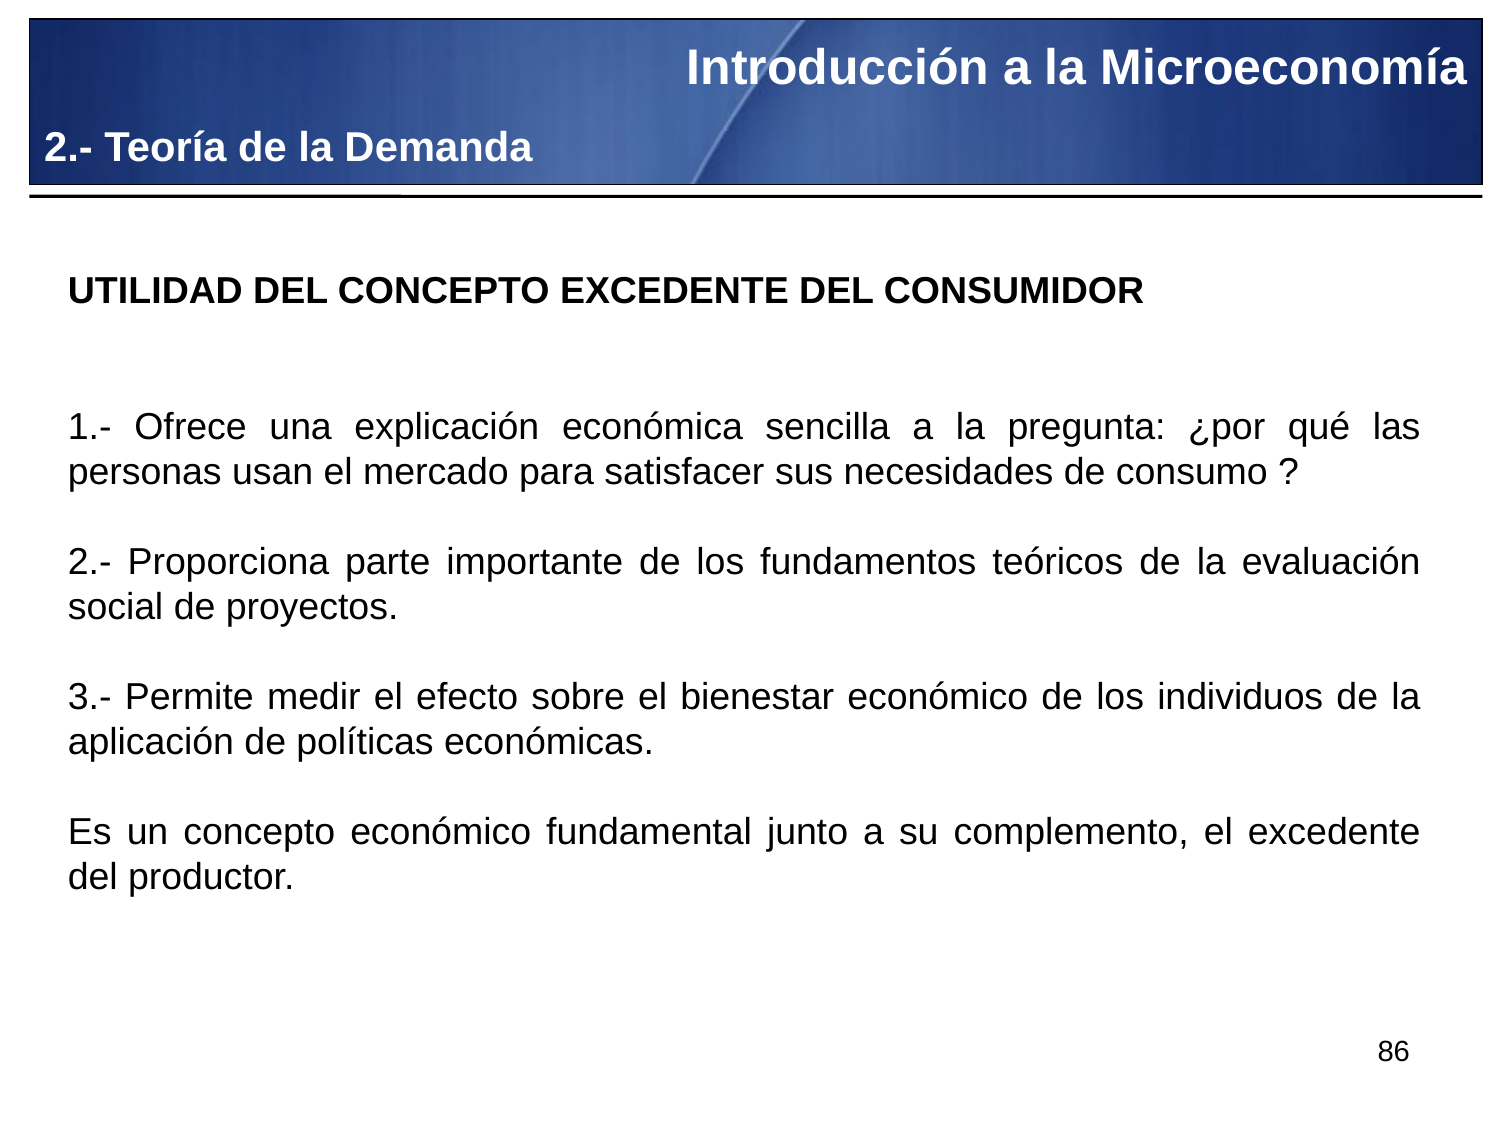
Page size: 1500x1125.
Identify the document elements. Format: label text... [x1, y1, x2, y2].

text_box UTILIDAD DEL CONCEPTO EXCEDENTE DEL CONSUMIDOR [53, 259, 1436, 319]
text_box Introducción a la Microeconomía [608, 26, 1483, 102]
text_box 2.- Teoría de la Demanda [29, 112, 585, 178]
text_box 1.- Ofrece una explicación económica sencilla a la pregunta: ¿por qué las personas usan el mercado para satisfacer sus necesidades de consumo ? 2.- Proporciona parte importante de los fundamentos teóricos de la evaluación social de proyectos. 3.- Permite medir el efecto sobre el bienestar económico de los individuos de la aplicación de políticas económicas. Es un concepto económico fundamental junto a su complemento, el excedente del productor. [53, 394, 1436, 904]
text_box [29, 19, 1483, 185]
slide_number 86 [1074, 1024, 1426, 1103]
